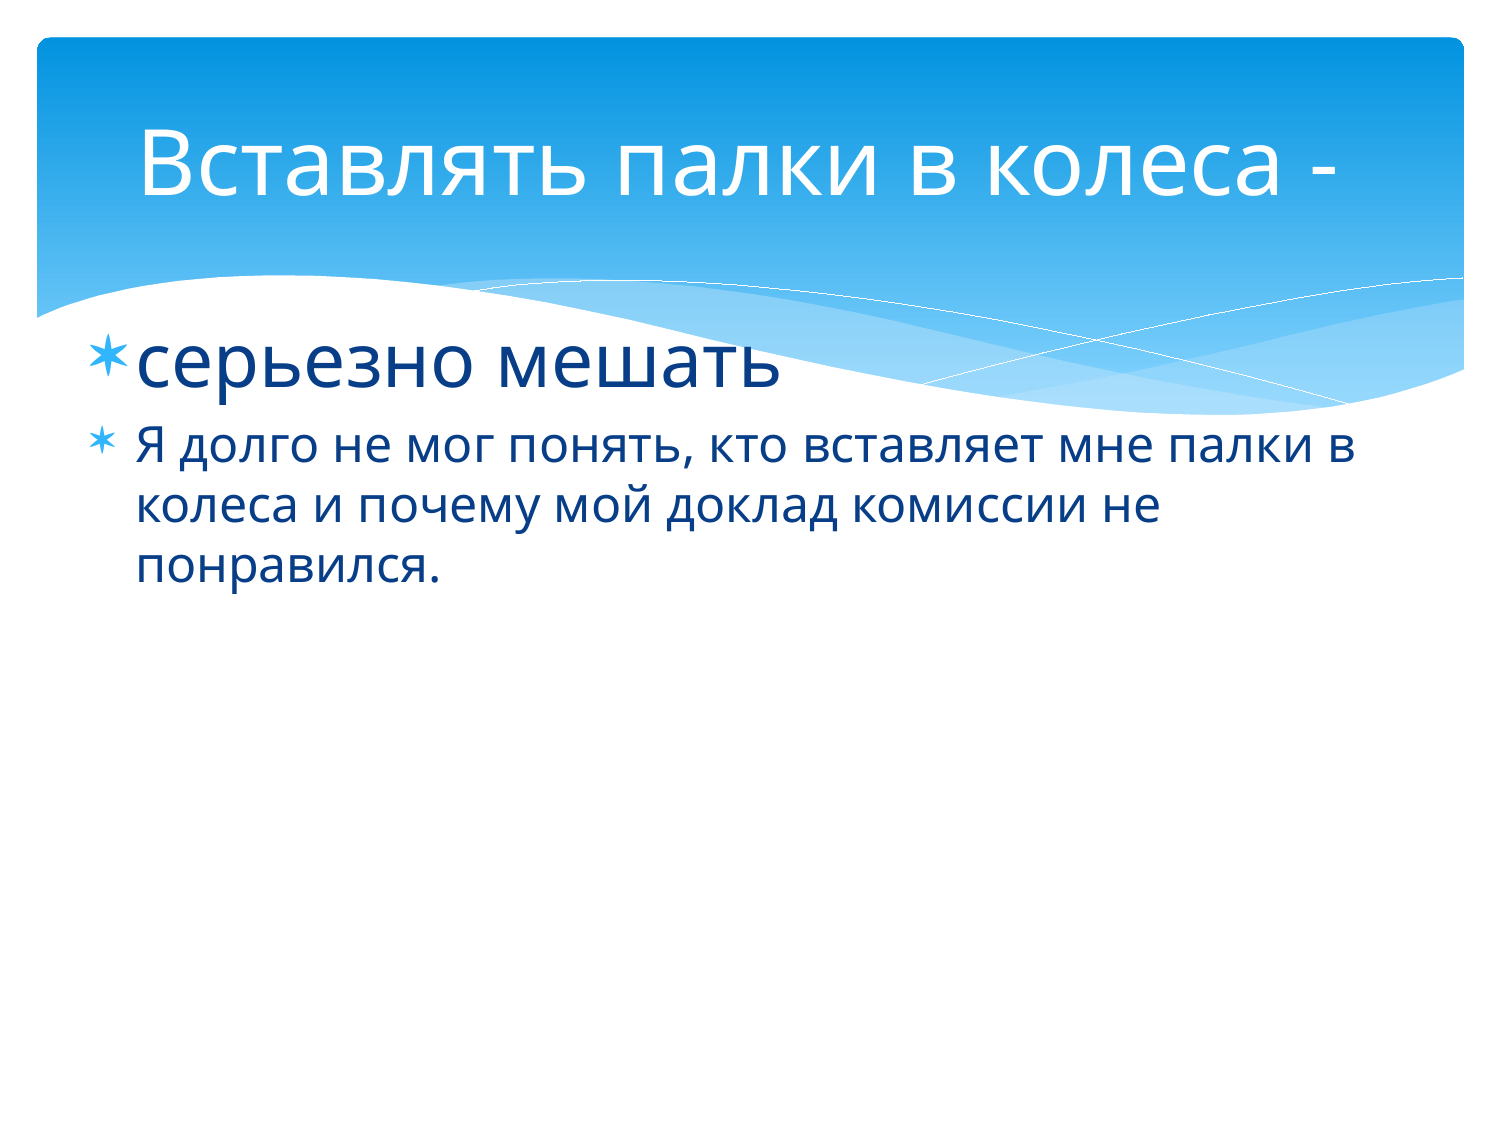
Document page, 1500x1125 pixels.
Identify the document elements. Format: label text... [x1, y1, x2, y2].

list серьезно мешать Я долго не мог понять, кто вставляет мне палки в колеса и почему мой доклад комиссии не понравился. [75, 304, 1425, 938]
title Вставлять палки в колеса - [75, 55, 1425, 261]
